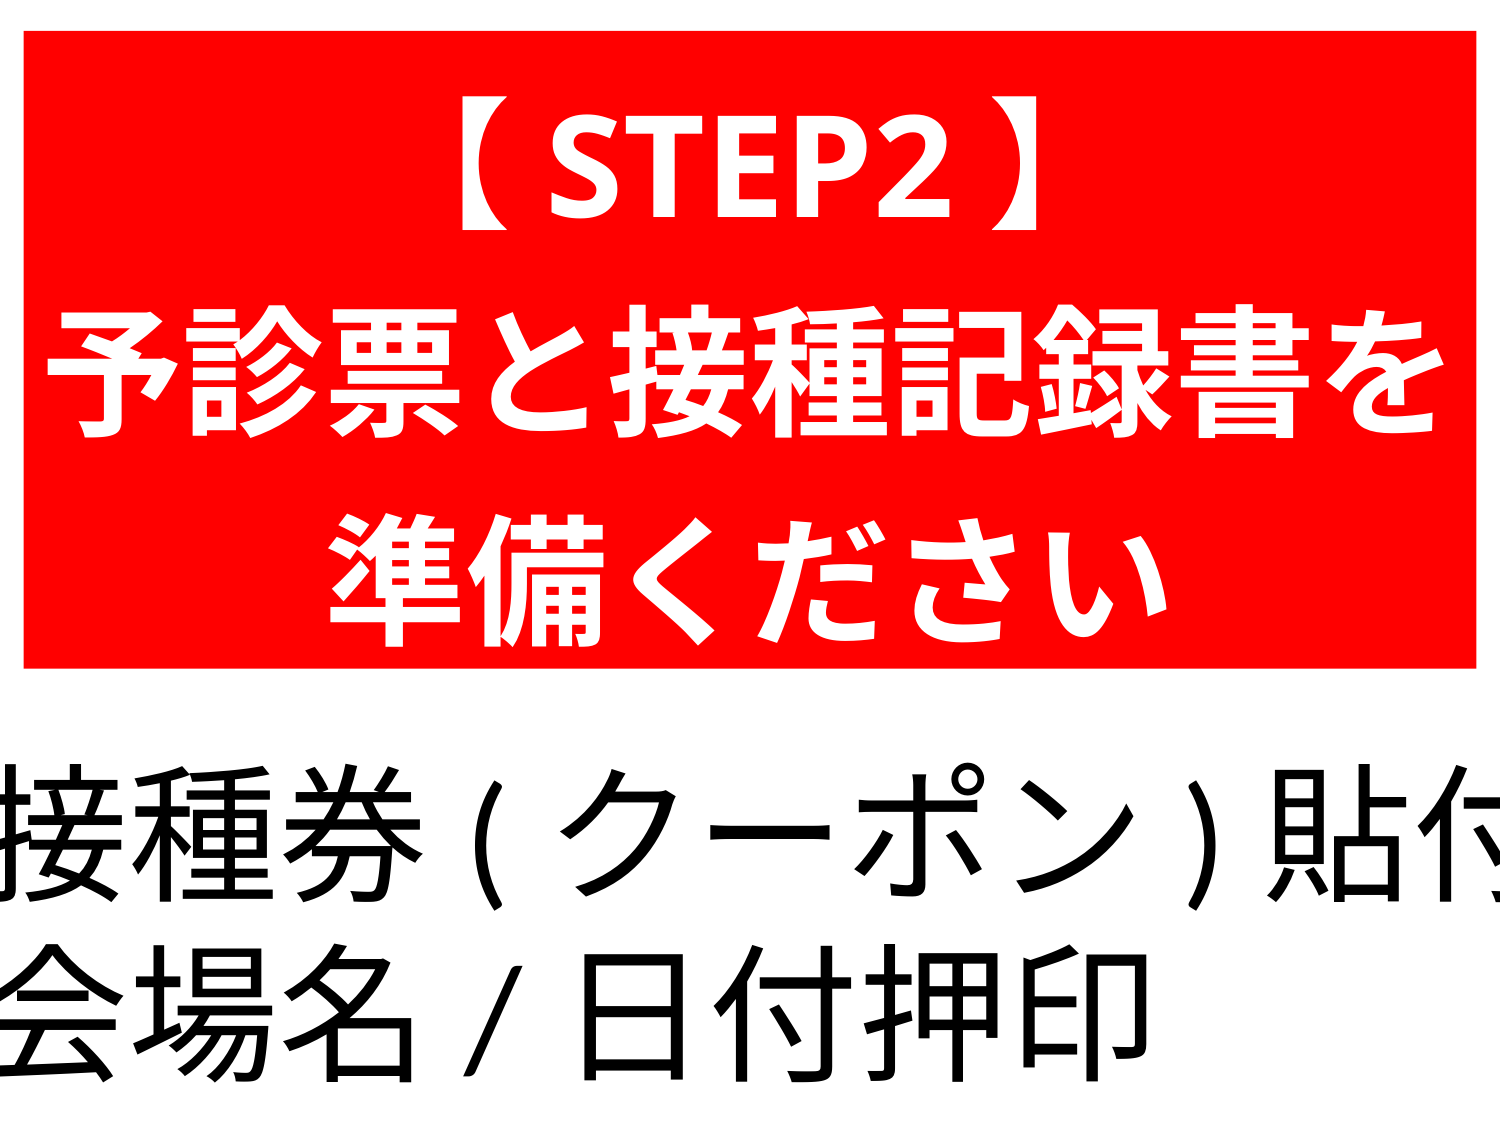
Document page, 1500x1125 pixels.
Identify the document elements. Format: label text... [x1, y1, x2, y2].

text_box ・接種券(クーポン)貼付 ・会場名/日付押印 [0, 692, 1500, 1108]
text_box 【STEP2】 予診票と接種記録書を 準備ください [21, 29, 1479, 671]
